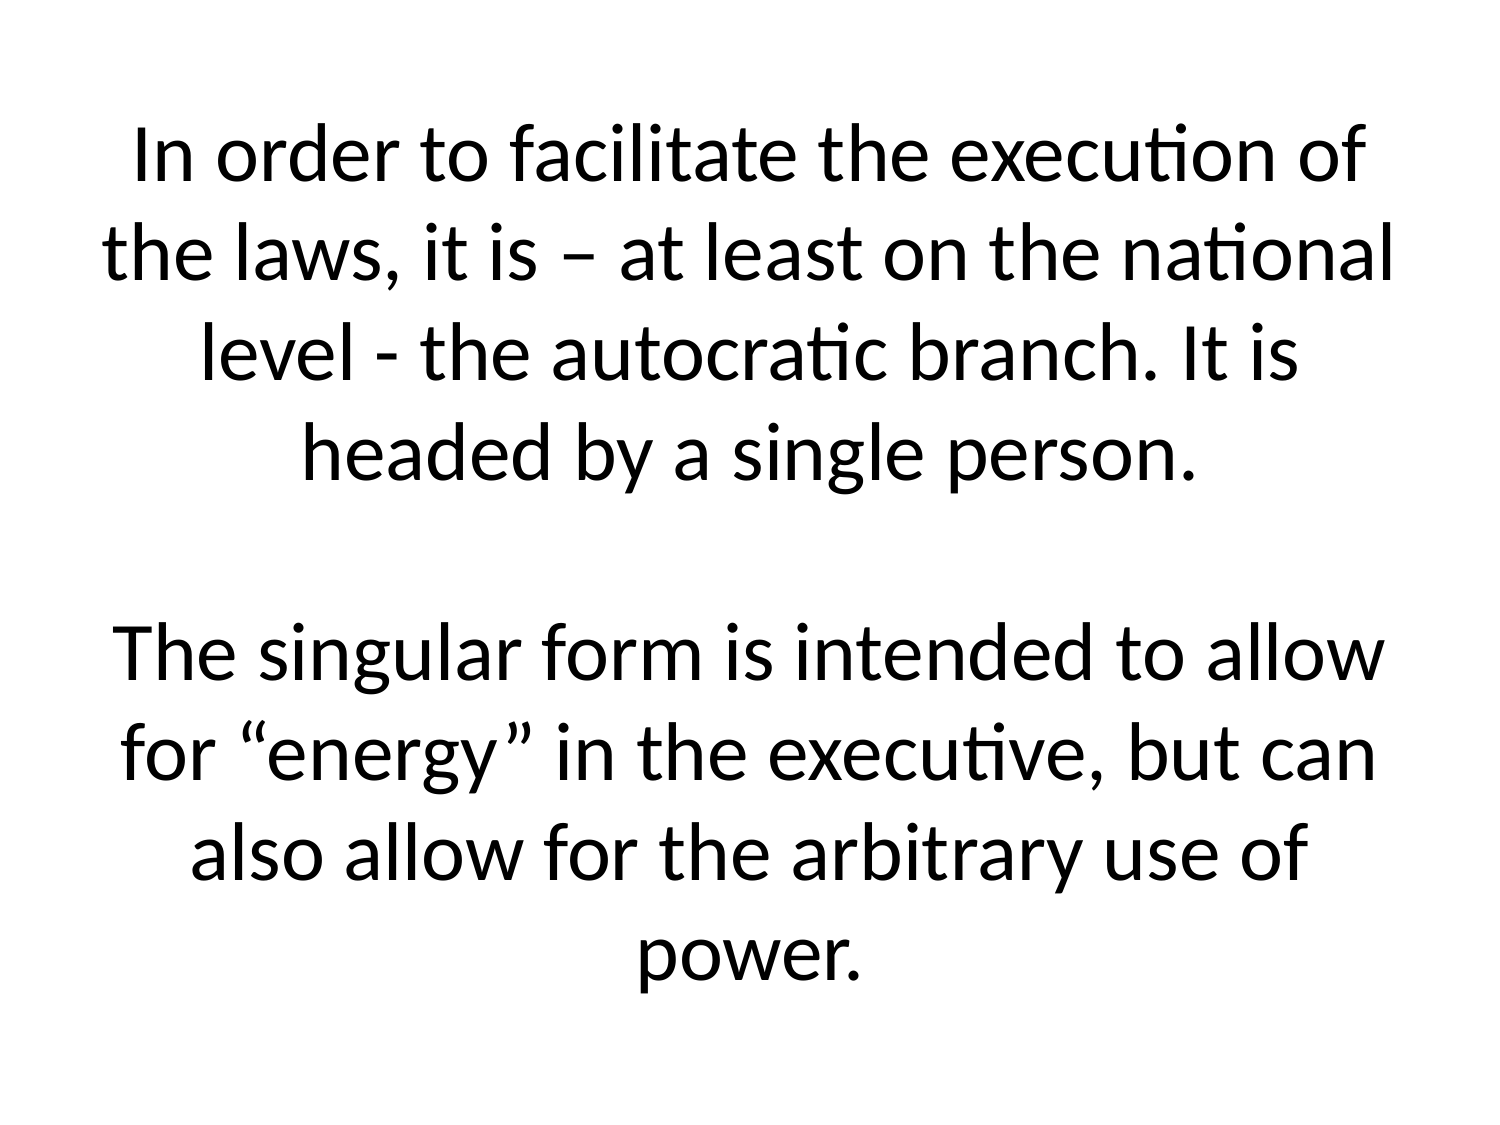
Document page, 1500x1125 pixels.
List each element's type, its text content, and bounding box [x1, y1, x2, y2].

title In order to facilitate the execution of the laws, it is – at least on the national level - the autocratic branch. It is headed by a single person. The singular form is intended to allow for “energy” in the executive, but can also allow for the arbitrary use of power. [74, 44, 1426, 1051]
